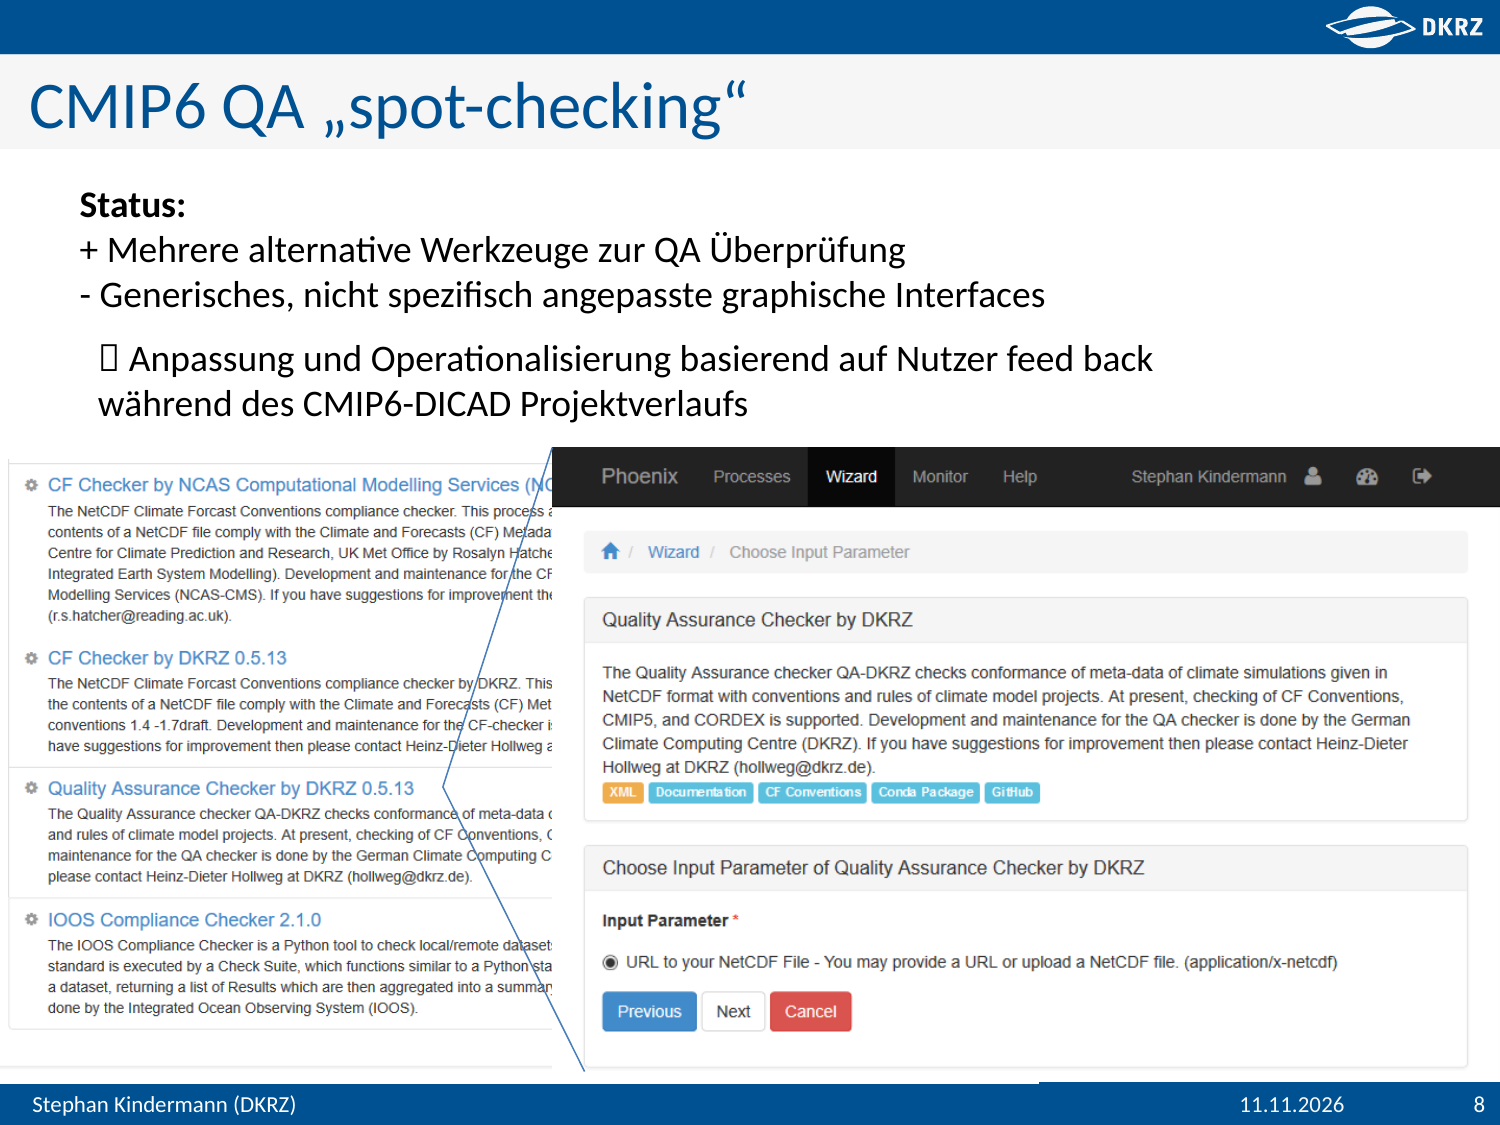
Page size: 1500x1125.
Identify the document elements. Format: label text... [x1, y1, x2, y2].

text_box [442, 786, 585, 1072]
text_box Status: + Mehrere alternative Werkzeuge zur QA Überprüfung - Generisches, nicht spezifisch angepasste graphische Interfaces [64, 172, 1199, 323]
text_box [442, 447, 553, 788]
title CMIP6 QA „spot-checking“ [0, 54, 1500, 149]
text_box  Anpassung und Operationalisierung basierend auf Nutzer feed back während des CMIP6-DICAD Projektverlaufs [83, 326, 1218, 431]
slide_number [1187, 1088, 1360, 1125]
slide_number 8 [1376, 1087, 1500, 1125]
picture [0, 447, 1500, 1084]
